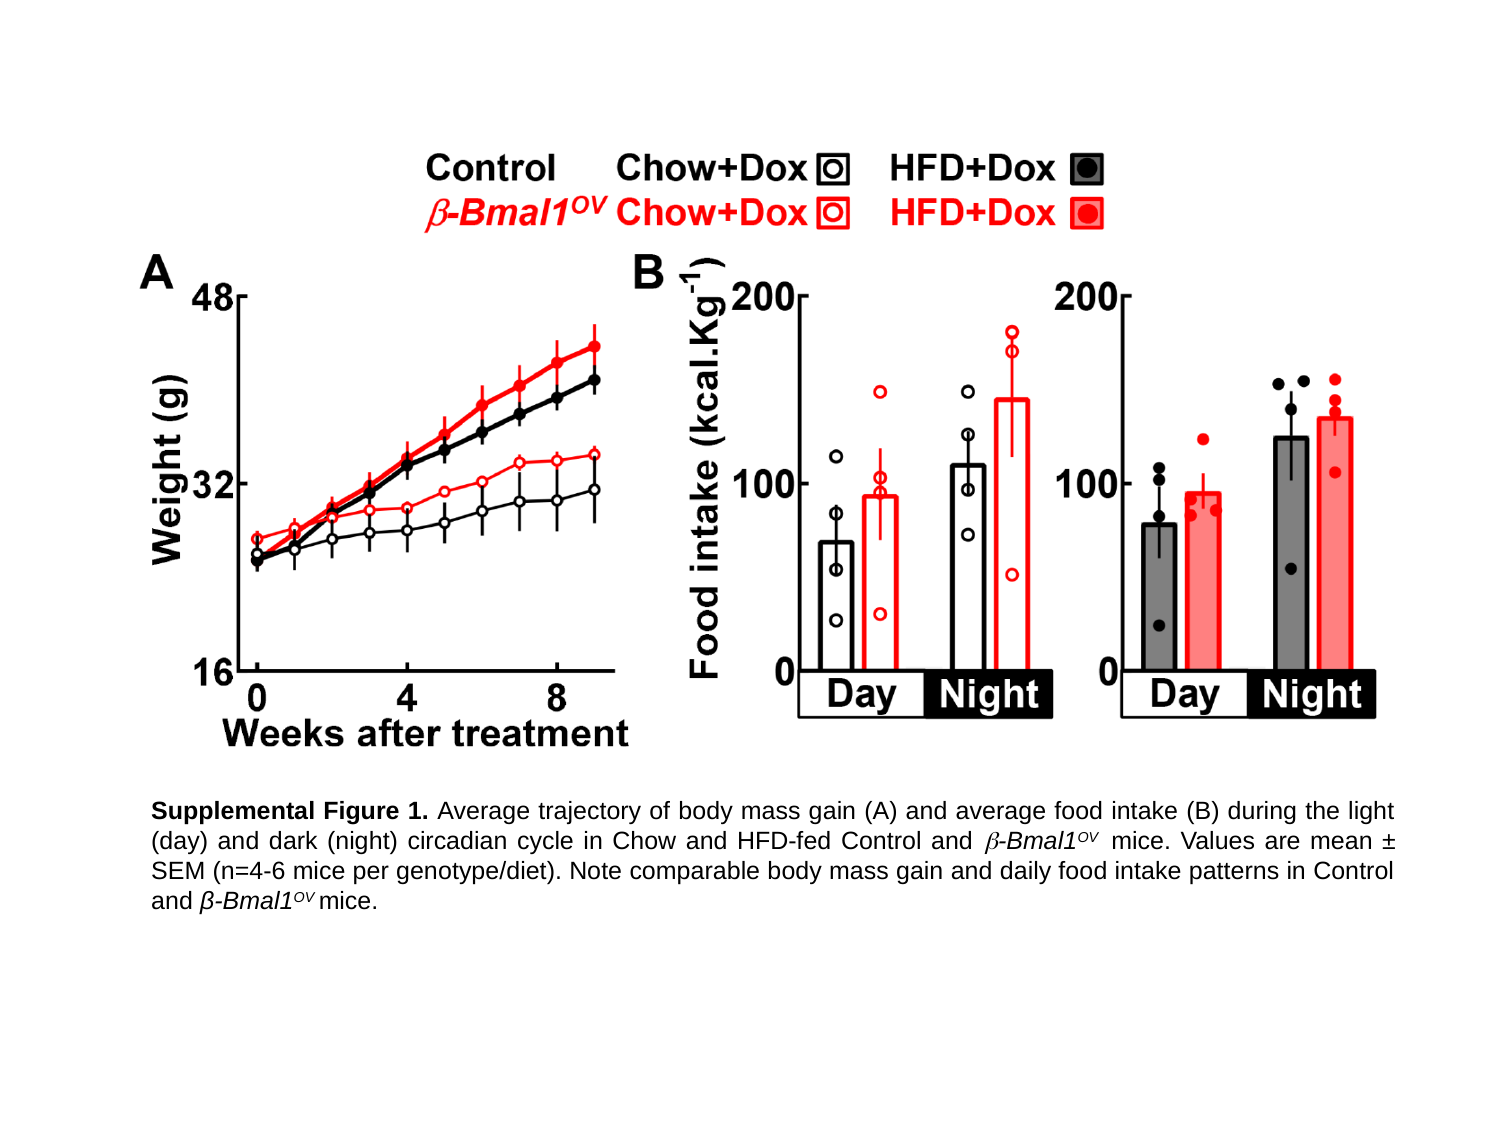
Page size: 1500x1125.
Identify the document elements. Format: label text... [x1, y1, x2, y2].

picture [136, 149, 1379, 749]
text_box Supplemental Figure 1. Average trajectory of body mass gain (A) and average food intake (B) during the light (day) and dark (night) circadian cycle in Chow and HFD-fed Control and -Bmal1OV mice. Values are mean ± SEM (n=4-6 mice per genotype/diet). Note comparable body mass gain and daily food intake patterns in Control and β-Bmal1OV mice. [136, 787, 1412, 952]
